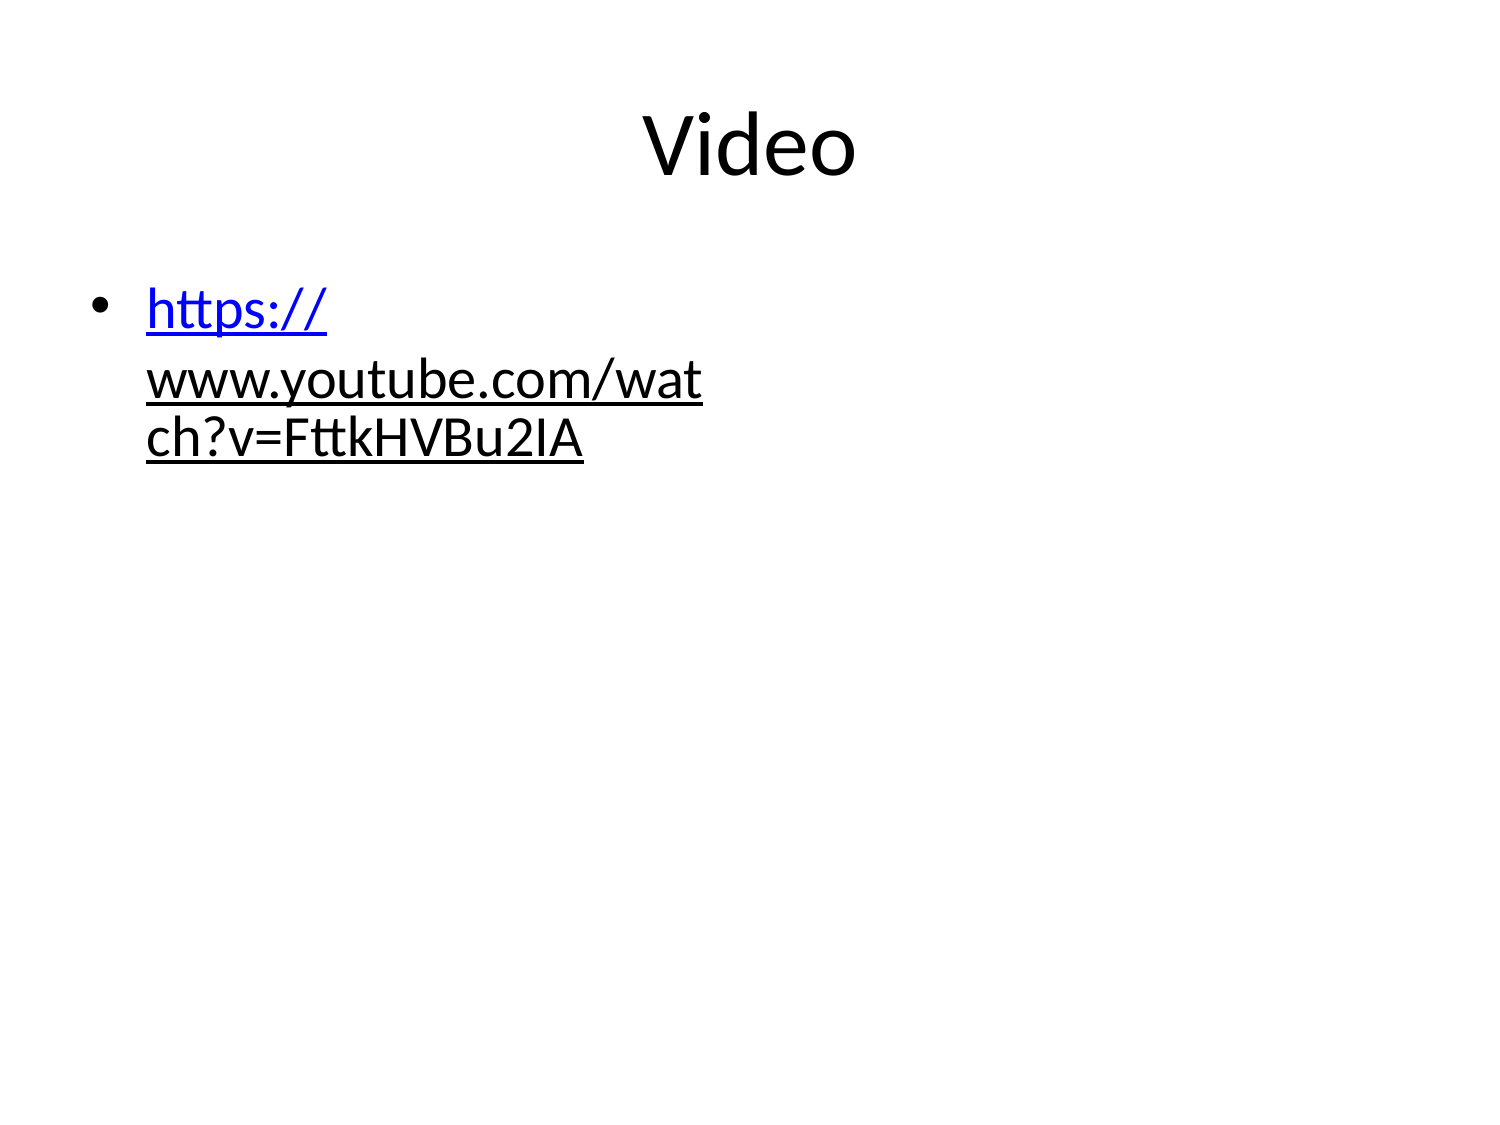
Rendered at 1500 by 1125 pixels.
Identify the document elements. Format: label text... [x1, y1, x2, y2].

title Video [75, 45, 1425, 233]
list https://www.youtube.com/watch?v=FttkHVBu2IA [75, 262, 738, 1005]
